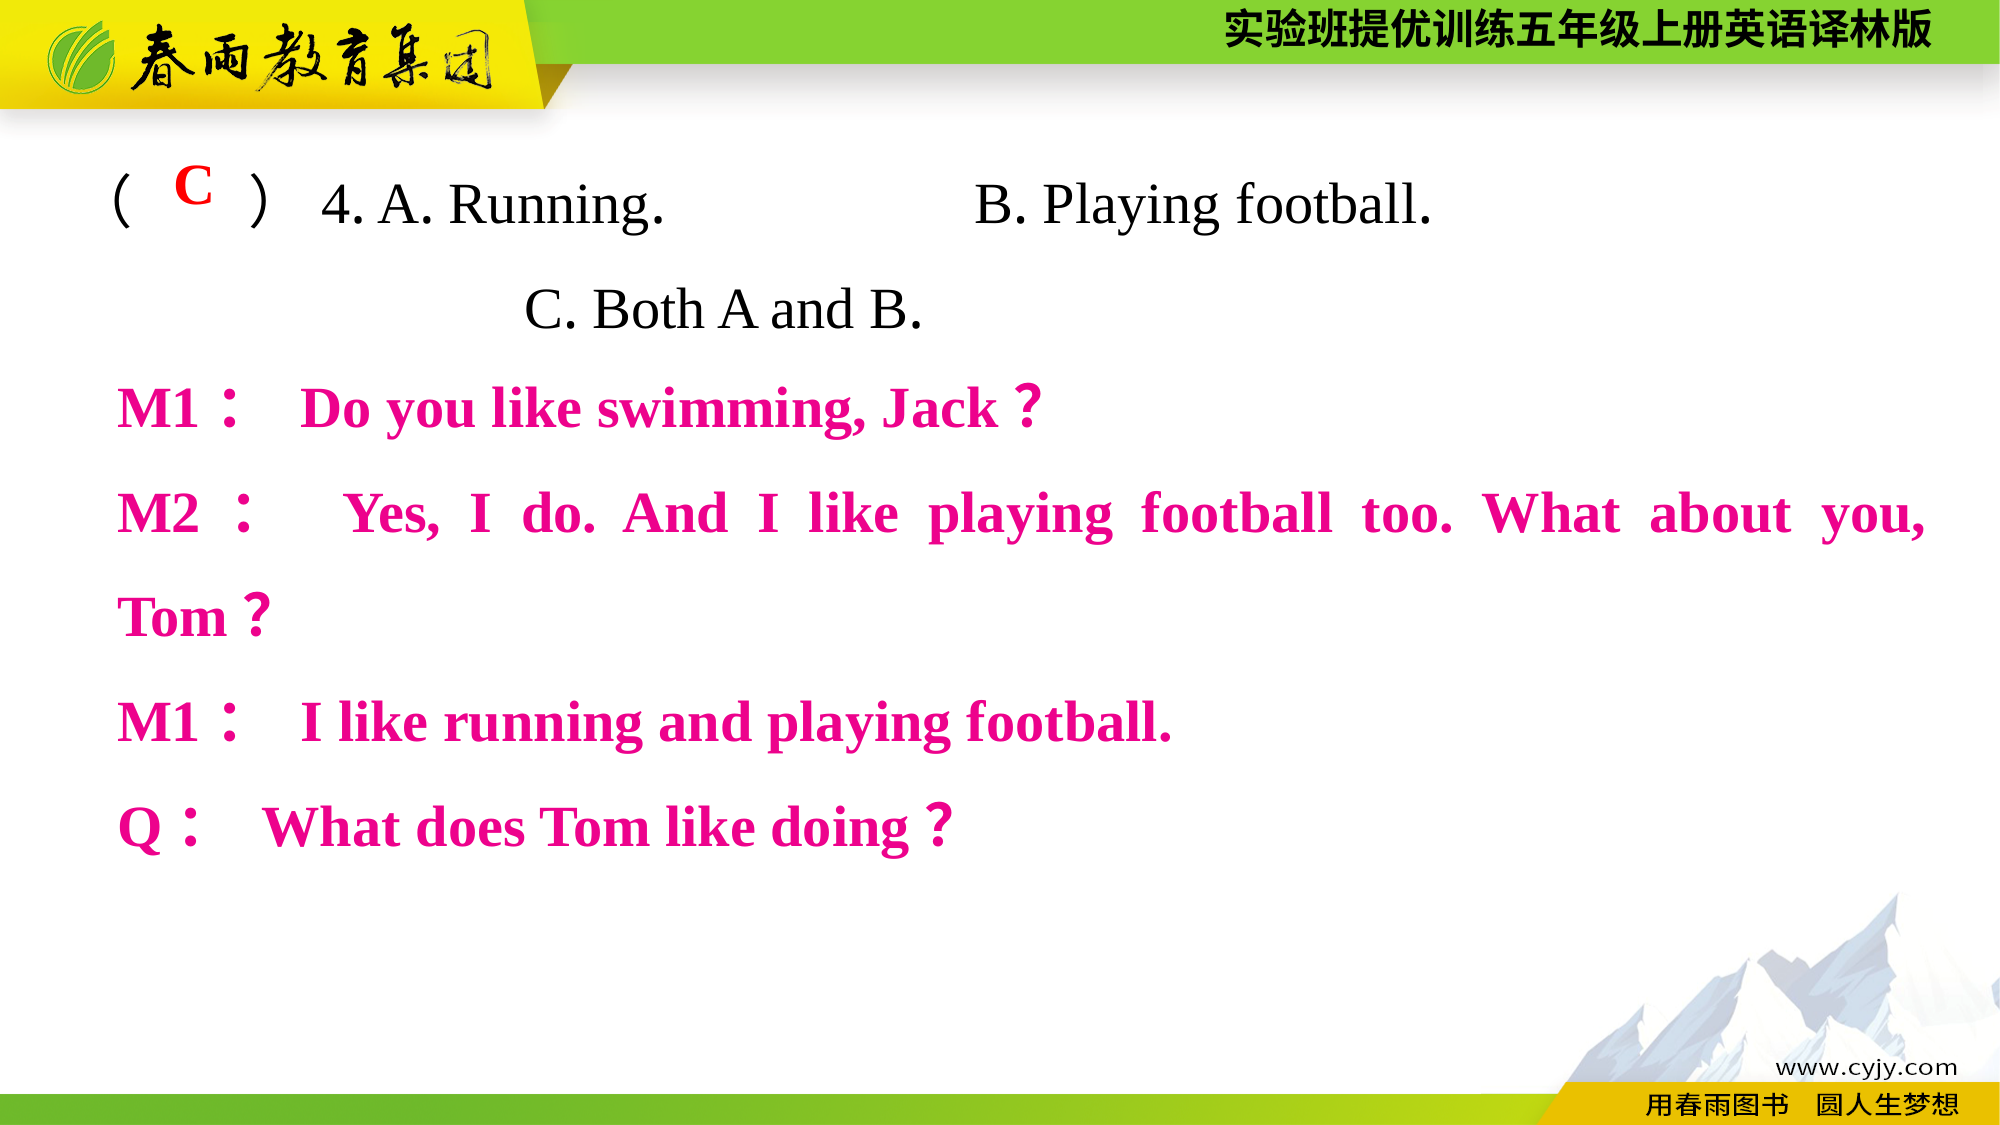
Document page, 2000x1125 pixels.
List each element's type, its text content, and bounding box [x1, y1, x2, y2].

text_box M1： Do you like swimming, Jack？ M2： Yes, I do. And I like playing football too. What about you, Tom？ M1： I like running and playing football. Q： What does Tom like doing？ [102, 326, 1944, 866]
text_box C [158, 138, 231, 224]
list （ ）4. A. Running. B. Playing football. C. Both A and B. [59, 122, 1944, 350]
picture [0, 0, 2000, 1125]
